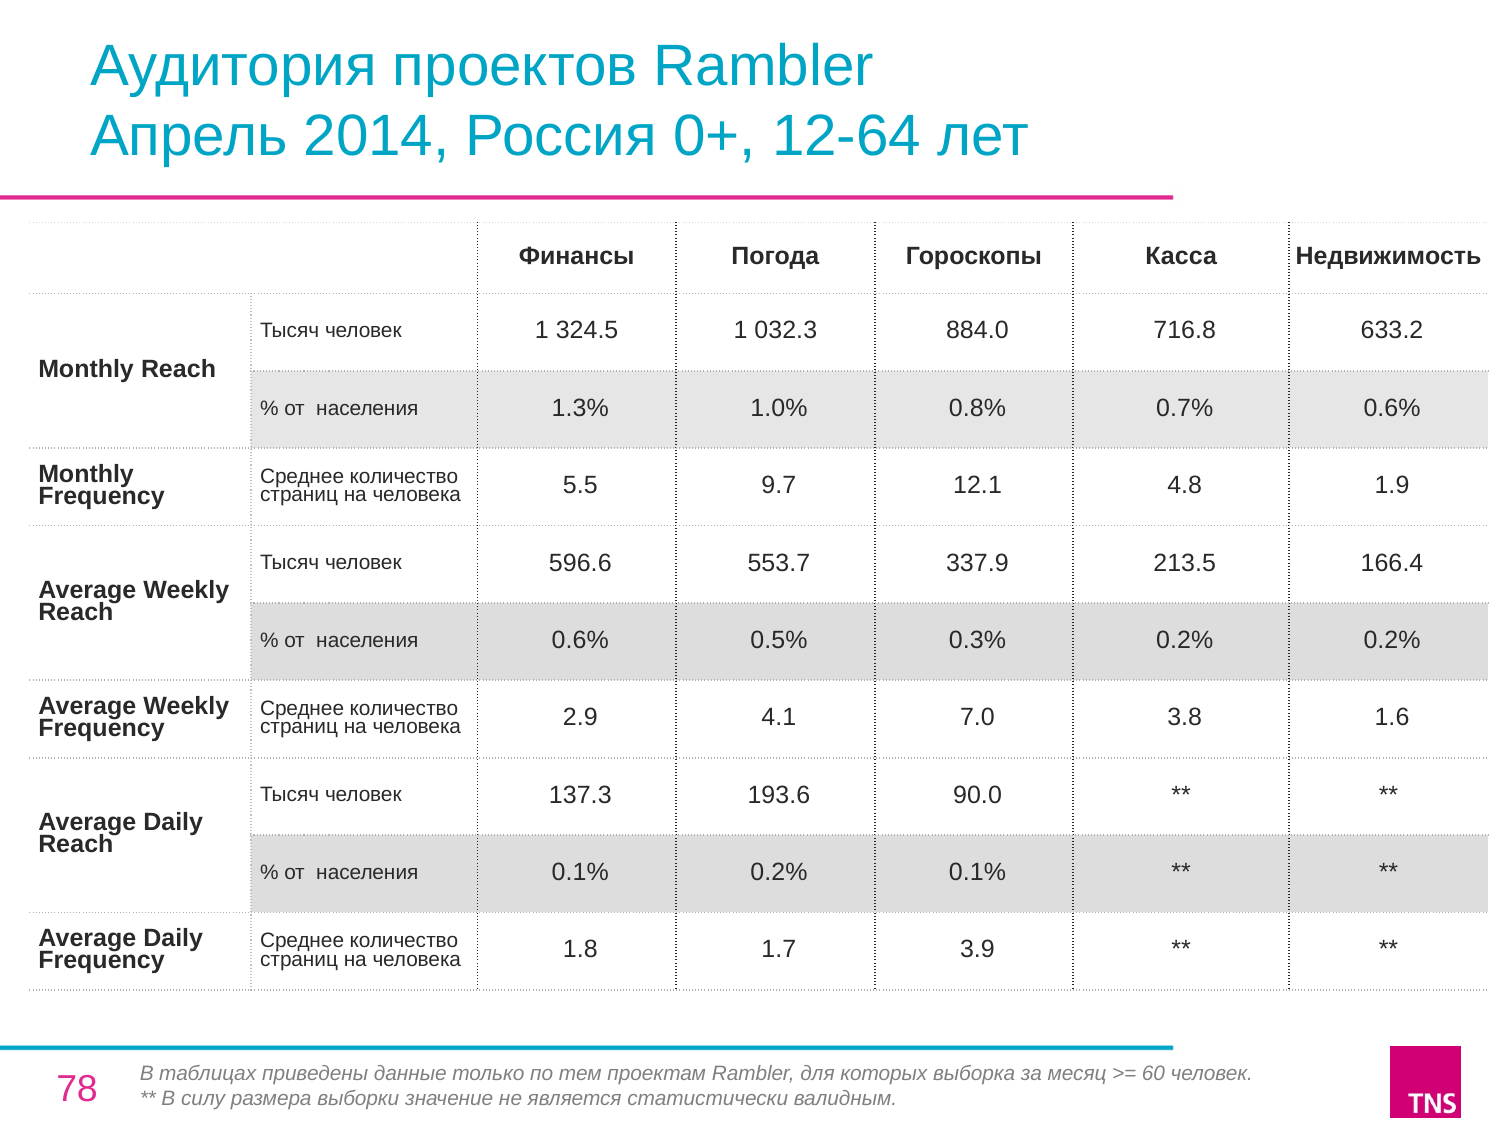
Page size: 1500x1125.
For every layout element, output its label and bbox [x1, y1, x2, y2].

table_header [29, 223, 1488, 294]
picture [0, 0, 1500, 1125]
title [74, 8, 1476, 187]
table_cell [29, 294, 1488, 990]
slide_number [40, 1055, 392, 1125]
text_box [124, 1052, 1463, 1117]
